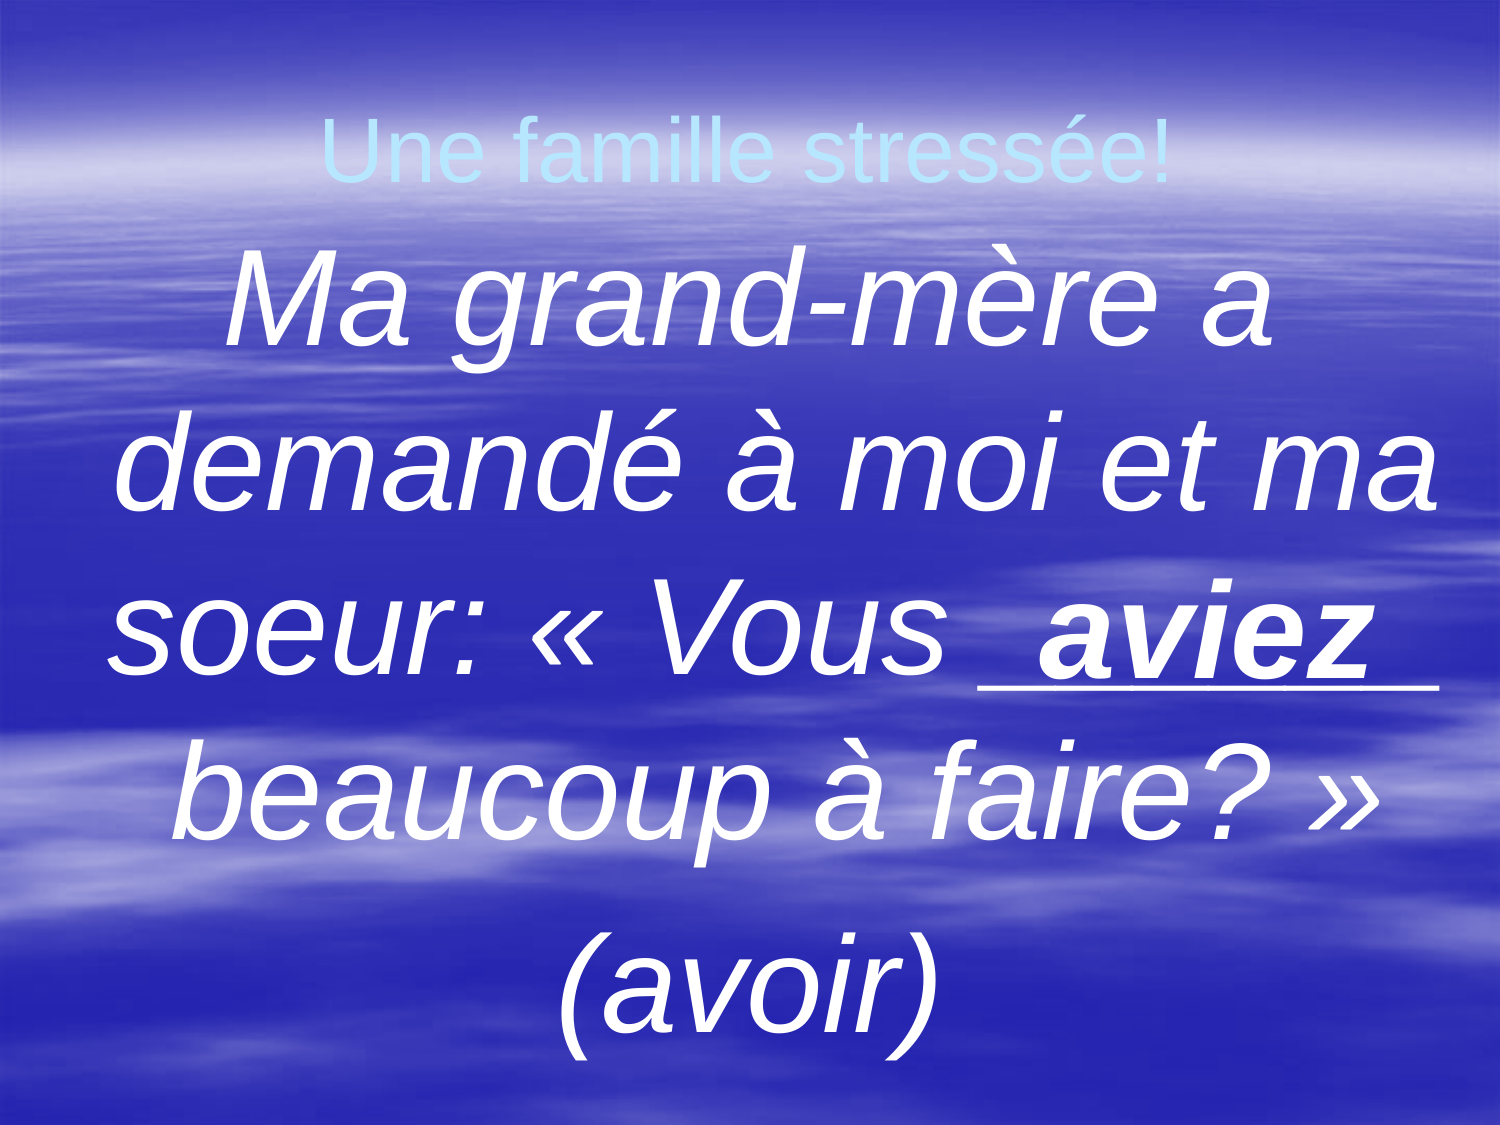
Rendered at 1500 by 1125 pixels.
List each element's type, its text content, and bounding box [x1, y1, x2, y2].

text_box aviez [1024, 533, 1500, 752]
list Ma grand-mère a demandé à moi et ma soeur: « Vous ______ beaucoup à faire? » (avoir) [0, 200, 1500, 950]
title Une famille stressée! [49, 37, 1446, 200]
